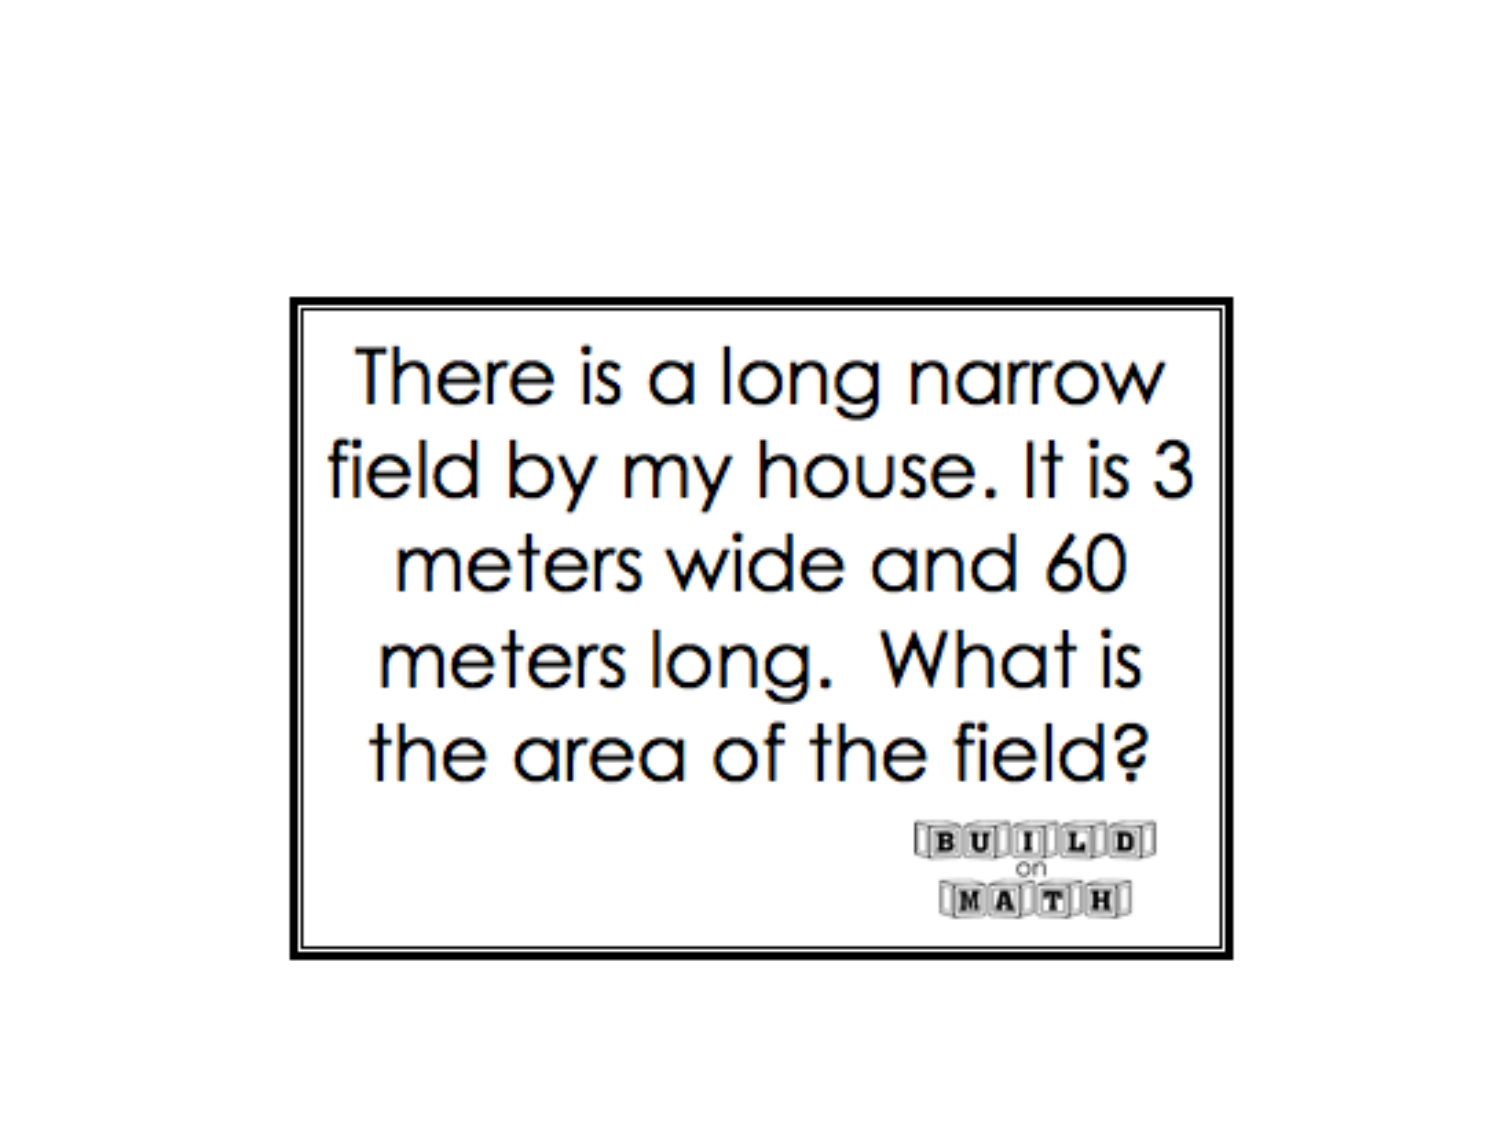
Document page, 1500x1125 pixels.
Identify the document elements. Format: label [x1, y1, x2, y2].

list [74, 262, 1426, 1006]
